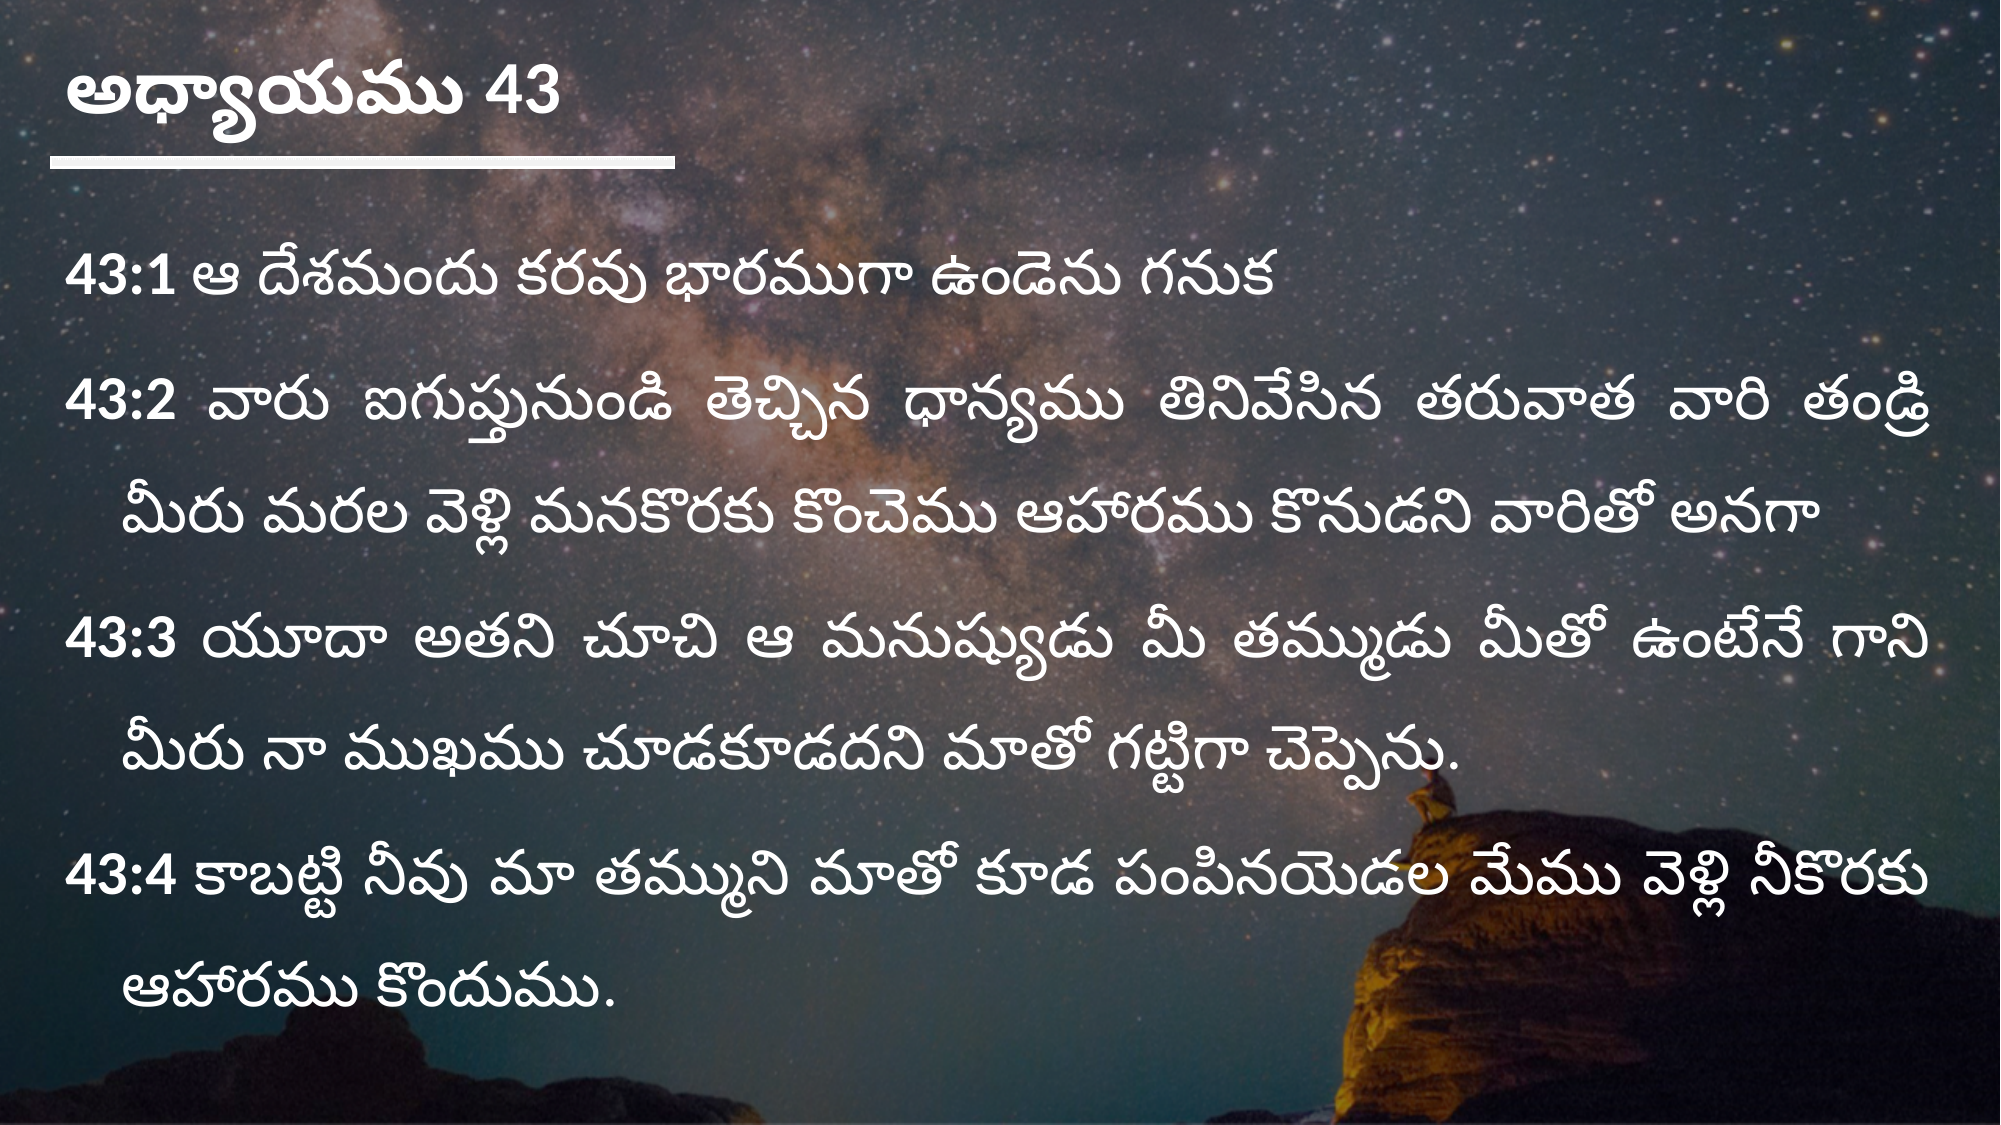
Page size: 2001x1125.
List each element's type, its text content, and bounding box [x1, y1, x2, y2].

picture [0, 0, 2000, 1125]
title అధ్యాయము 43 [50, 0, 1925, 167]
list 43:1 ఆ దేశమందు కరవు భారముగా ఉండెను గనుక 43:2 వారు ఐగుప్తునుండి తెచ్చిన ధాన్యము తినివేసిన తరువాత వారి తండ్రి మీరు మరల వెళ్లి మనకొరకు కొంచెము ఆహారము కొనుడని వారితో అనగా 43:3 యూదా అతని చూచి ఆ మనుష్యుడు మీ తమ్ముడు మీతో ఉంటేనే గాని మీరు నా ముఖము చూడకూడదని మాతో గట్టిగా చెప్పెను. 43:4 కాబట్టి నీవు మా తమ్ముని మాతో కూడ పంపినయెడల మేము వెళ్లి నీకొరకు ఆహారము కొందుము. [50, 187, 1946, 1063]
